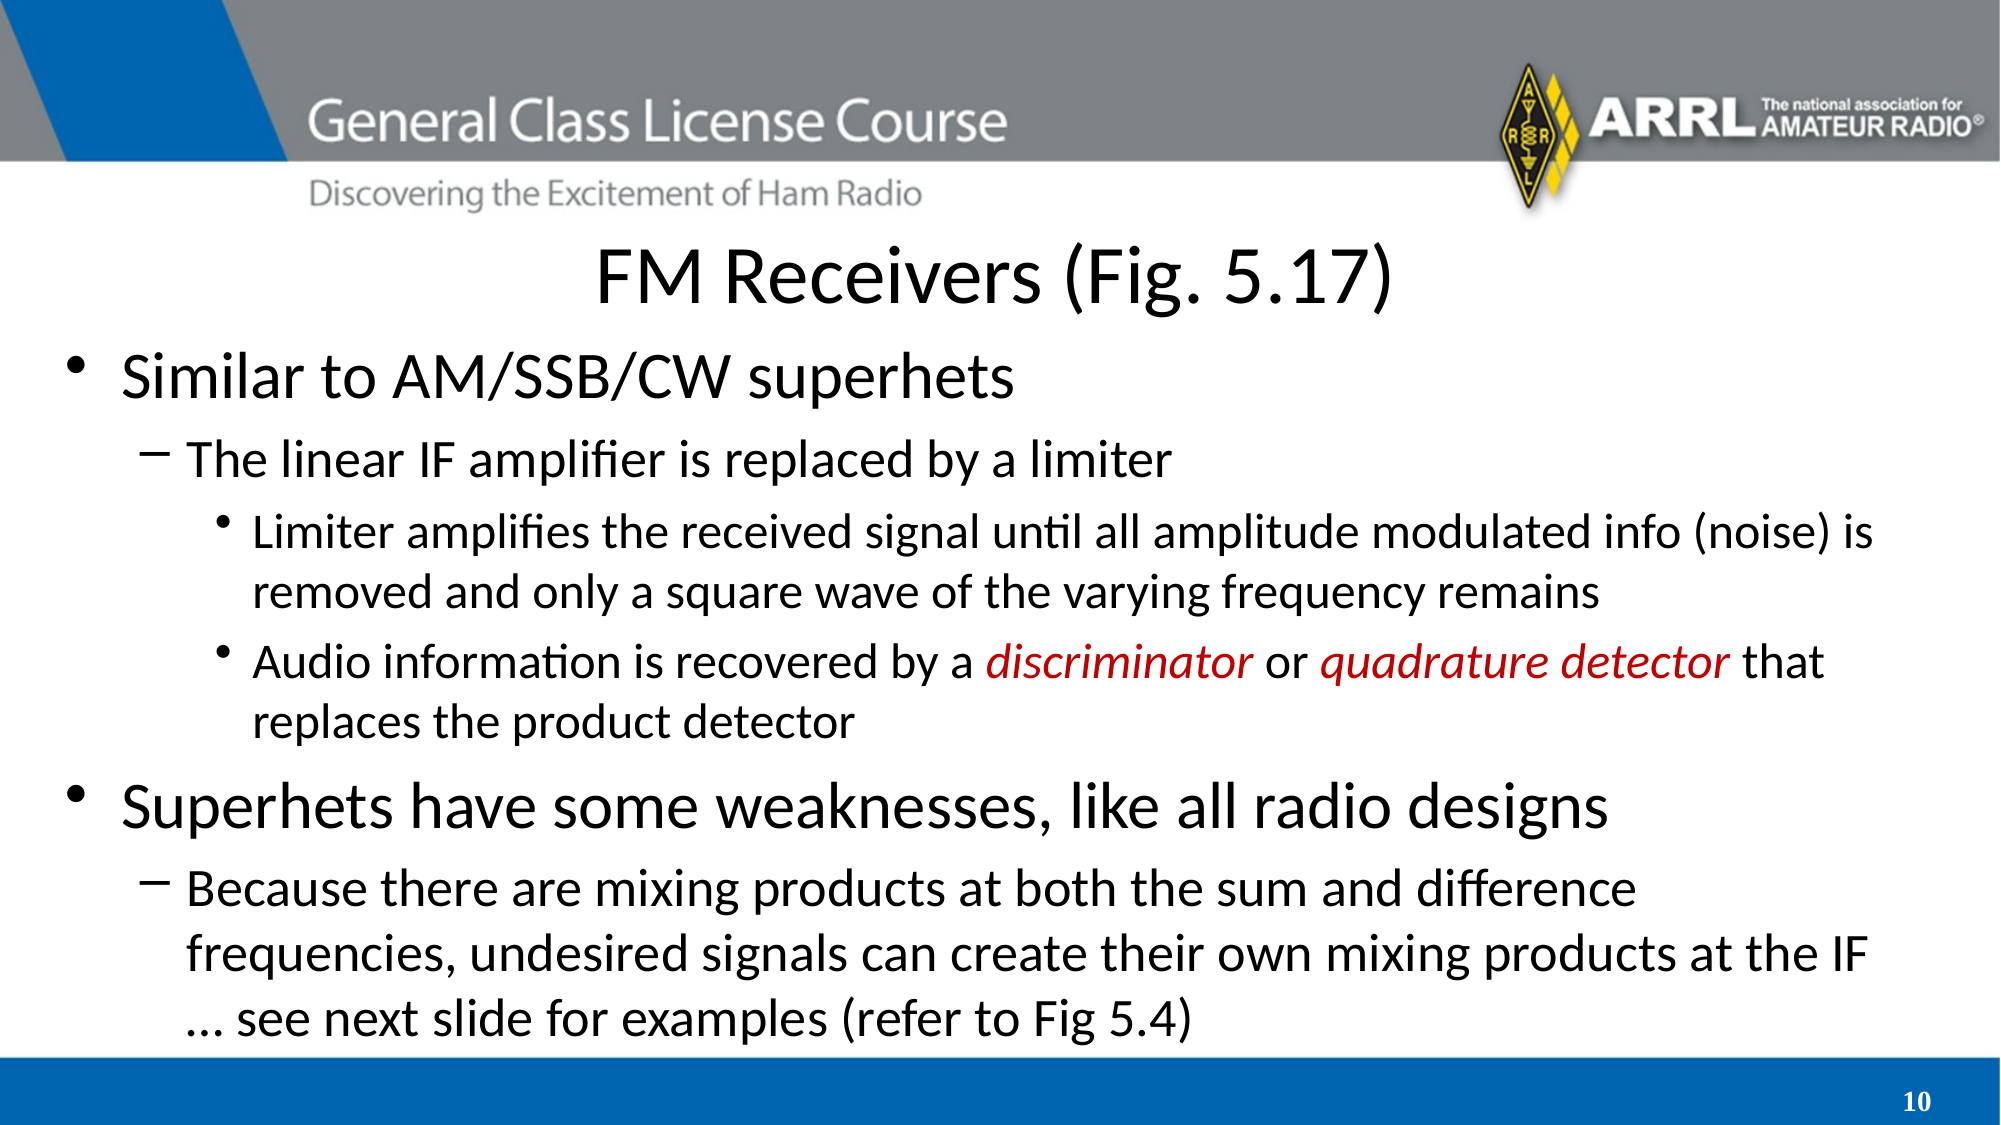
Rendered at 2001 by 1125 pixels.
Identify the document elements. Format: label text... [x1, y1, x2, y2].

picture [0, 0, 2001, 1125]
title FM Receivers (Fig. 5.17) [96, 212, 1897, 324]
list Similar to AM/SSB/CW superhets The linear IF amplifier is replaced by a limiter Limiter amplifies the received signal until all amplitude modulated info (noise) is removed and only a square wave of the varying frequency remains Audio information is recovered by a discriminator or quadrature detector that replaces the product detector Superhets have some weaknesses, like all radio designs Because there are mixing products at both the sum and difference frequencies, undesired signals can create their own mixing products at the IF … see next slide for examples (refer to Fig 5.4) [50, 324, 1938, 1075]
